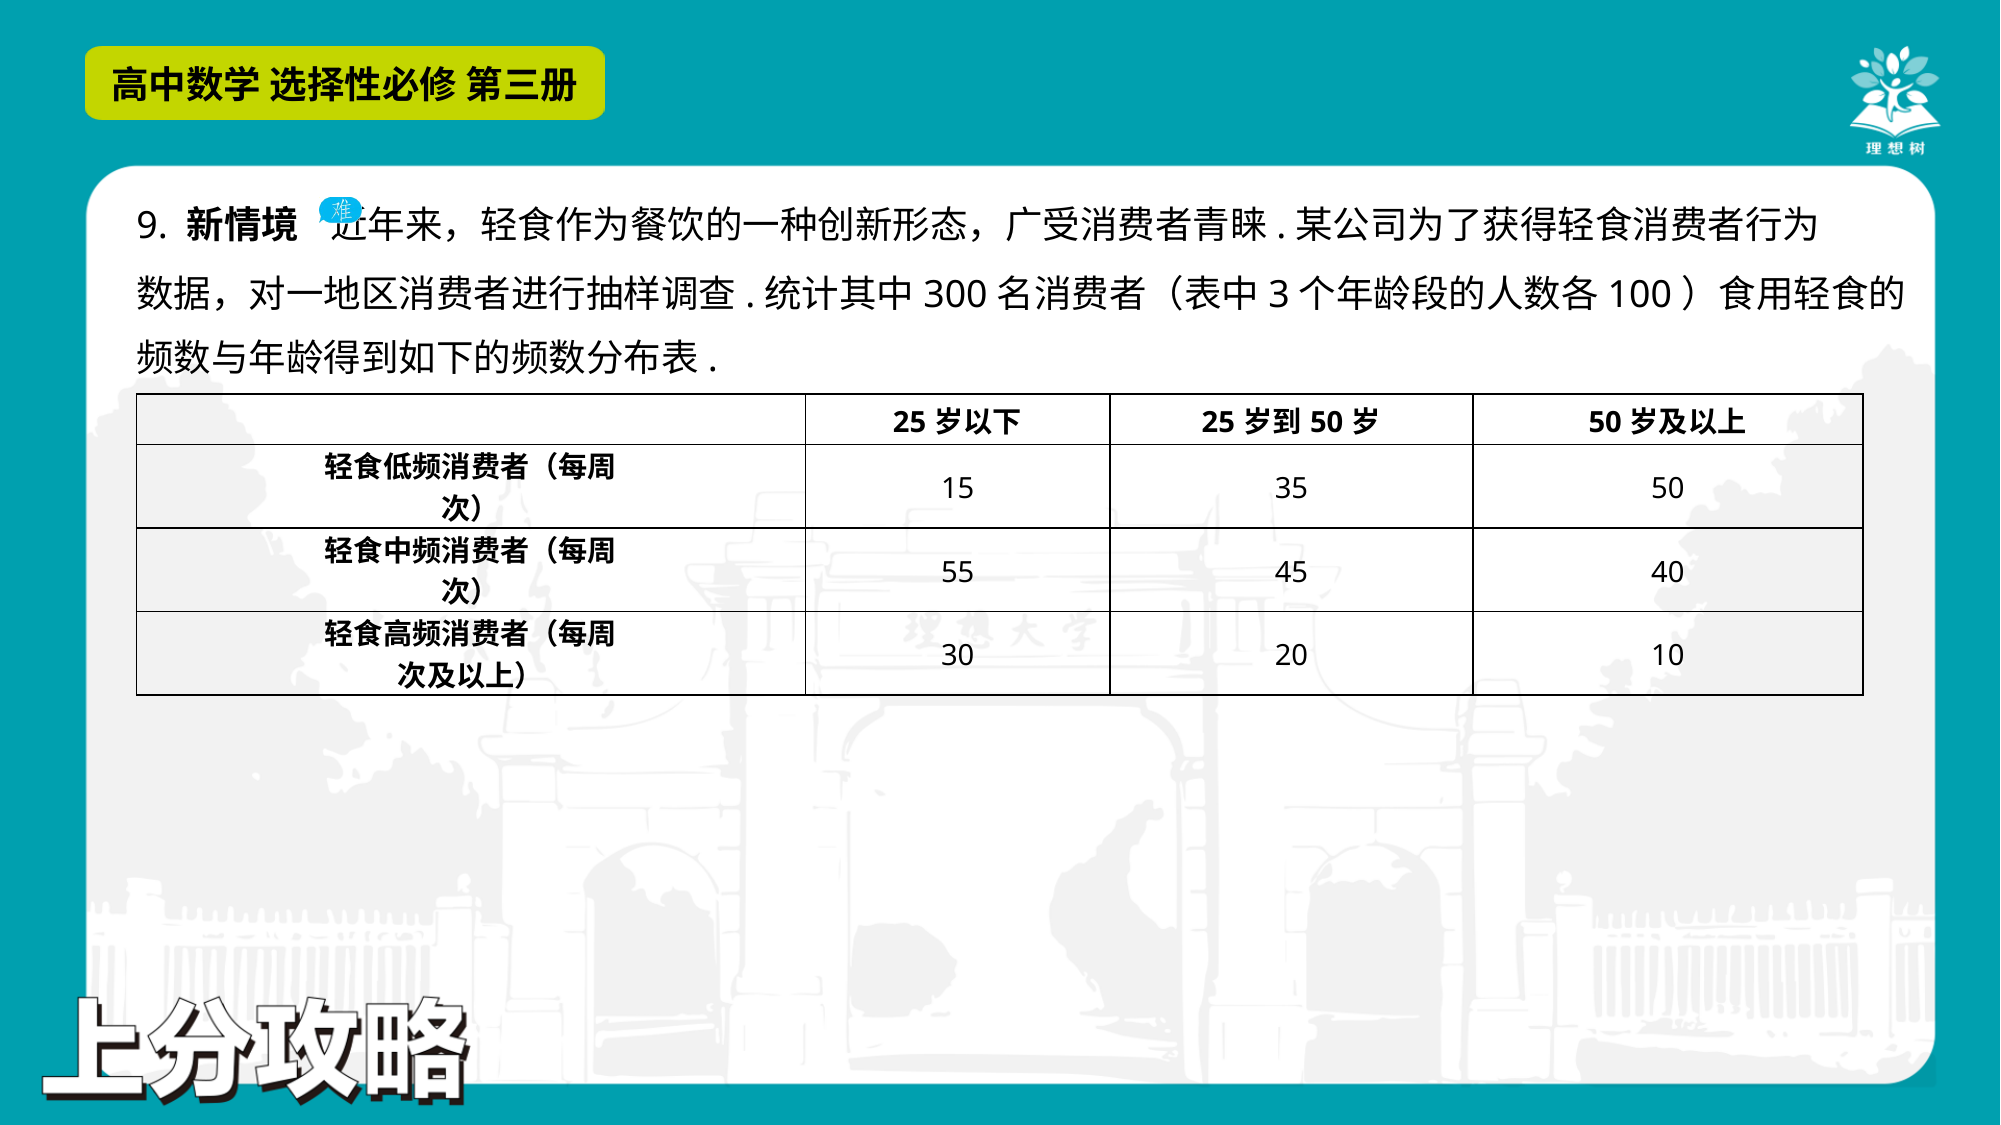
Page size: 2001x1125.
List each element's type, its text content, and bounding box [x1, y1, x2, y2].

text_box 9. 新情境 近年来，轻食作为餐饮的一种创新形态，广受消费者青睐.某公司为了获得轻食消费者行为 数据，对一地区消费者进行抽样调查.统计其中300名消费者（表中3个年龄段的人数各100）食用轻食的 频数与年龄得到如下的频数分布表. [136, 177, 1865, 373]
picture [0, 0, 2000, 1125]
